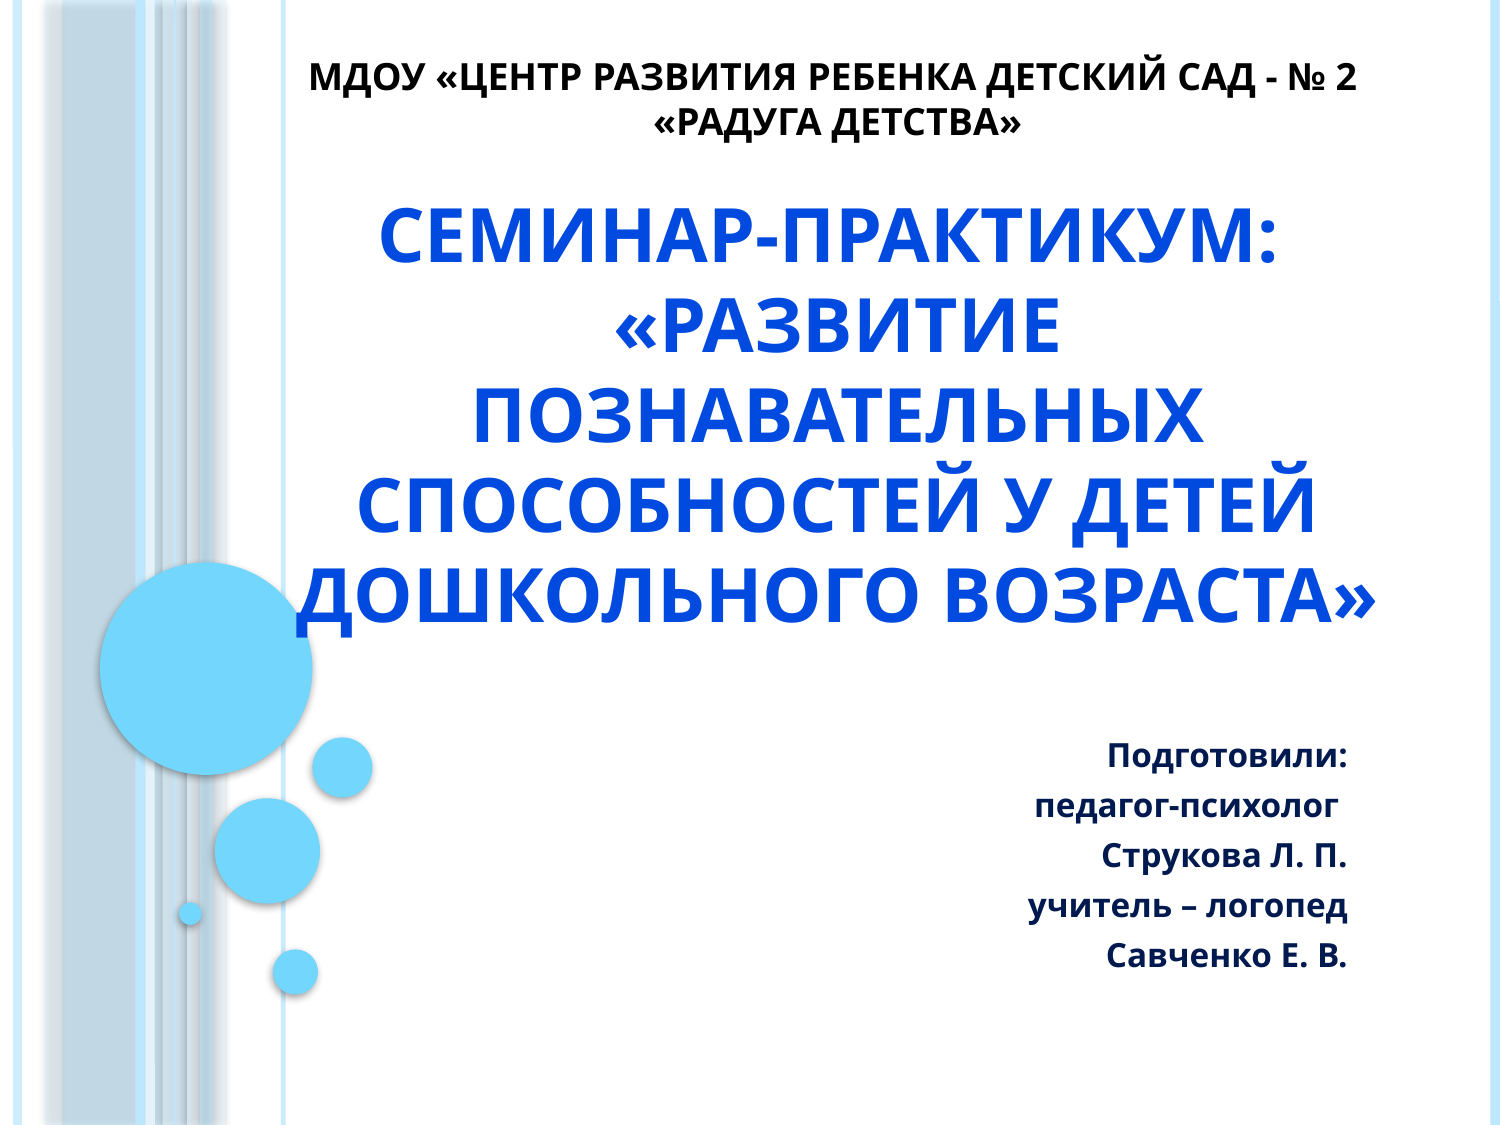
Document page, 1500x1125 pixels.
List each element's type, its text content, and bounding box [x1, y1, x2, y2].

subtitle Подготовили: педагог-психолог Струкова Л. П. учитель – логопед Савченко Е. В. [312, 726, 1363, 984]
title МДОУ «Центр развития ребенка Детский сад - № 2 «Радуга Детства» Семинар-практикум: «Развитие познавательных способностей у детей дошкольного возраста» [246, 187, 1430, 736]
